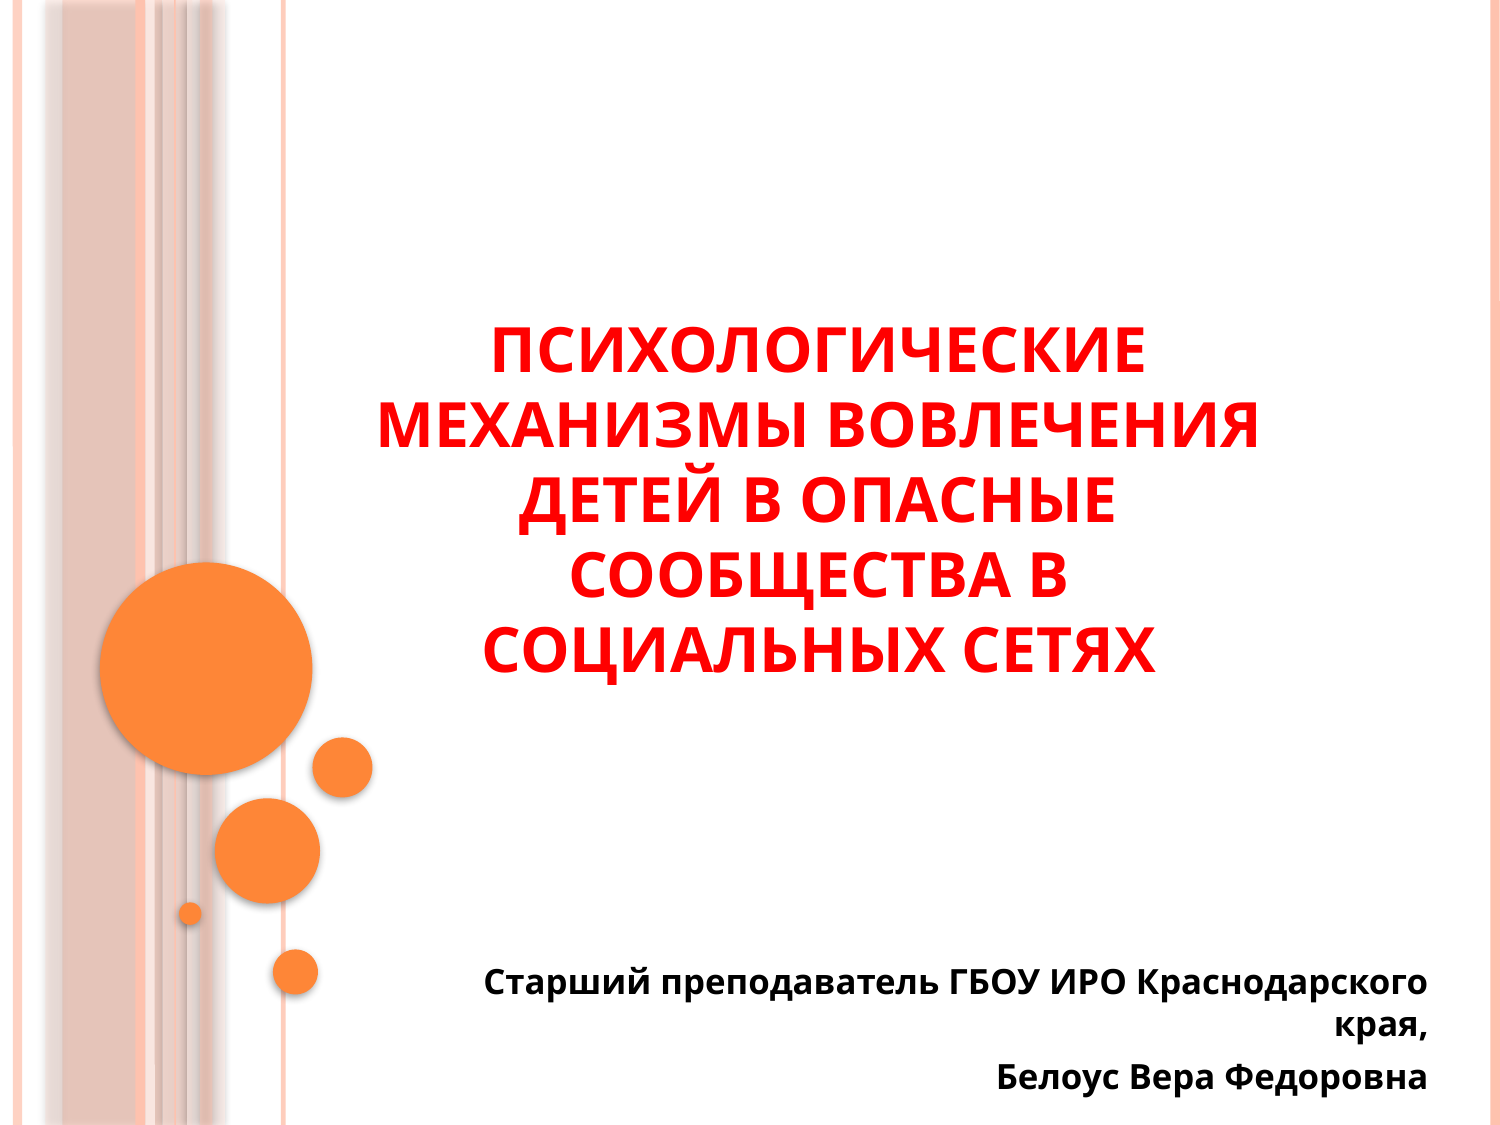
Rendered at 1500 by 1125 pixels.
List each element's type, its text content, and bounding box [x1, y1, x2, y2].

title Психологические механизмы вовлечения детей в опасные сообщества в социальных сетях [312, 66, 1326, 693]
subtitle Старший преподаватель ГБОУ ИРО Краснодарского края, Белоус Вера Федоровна [431, 952, 1444, 1105]
